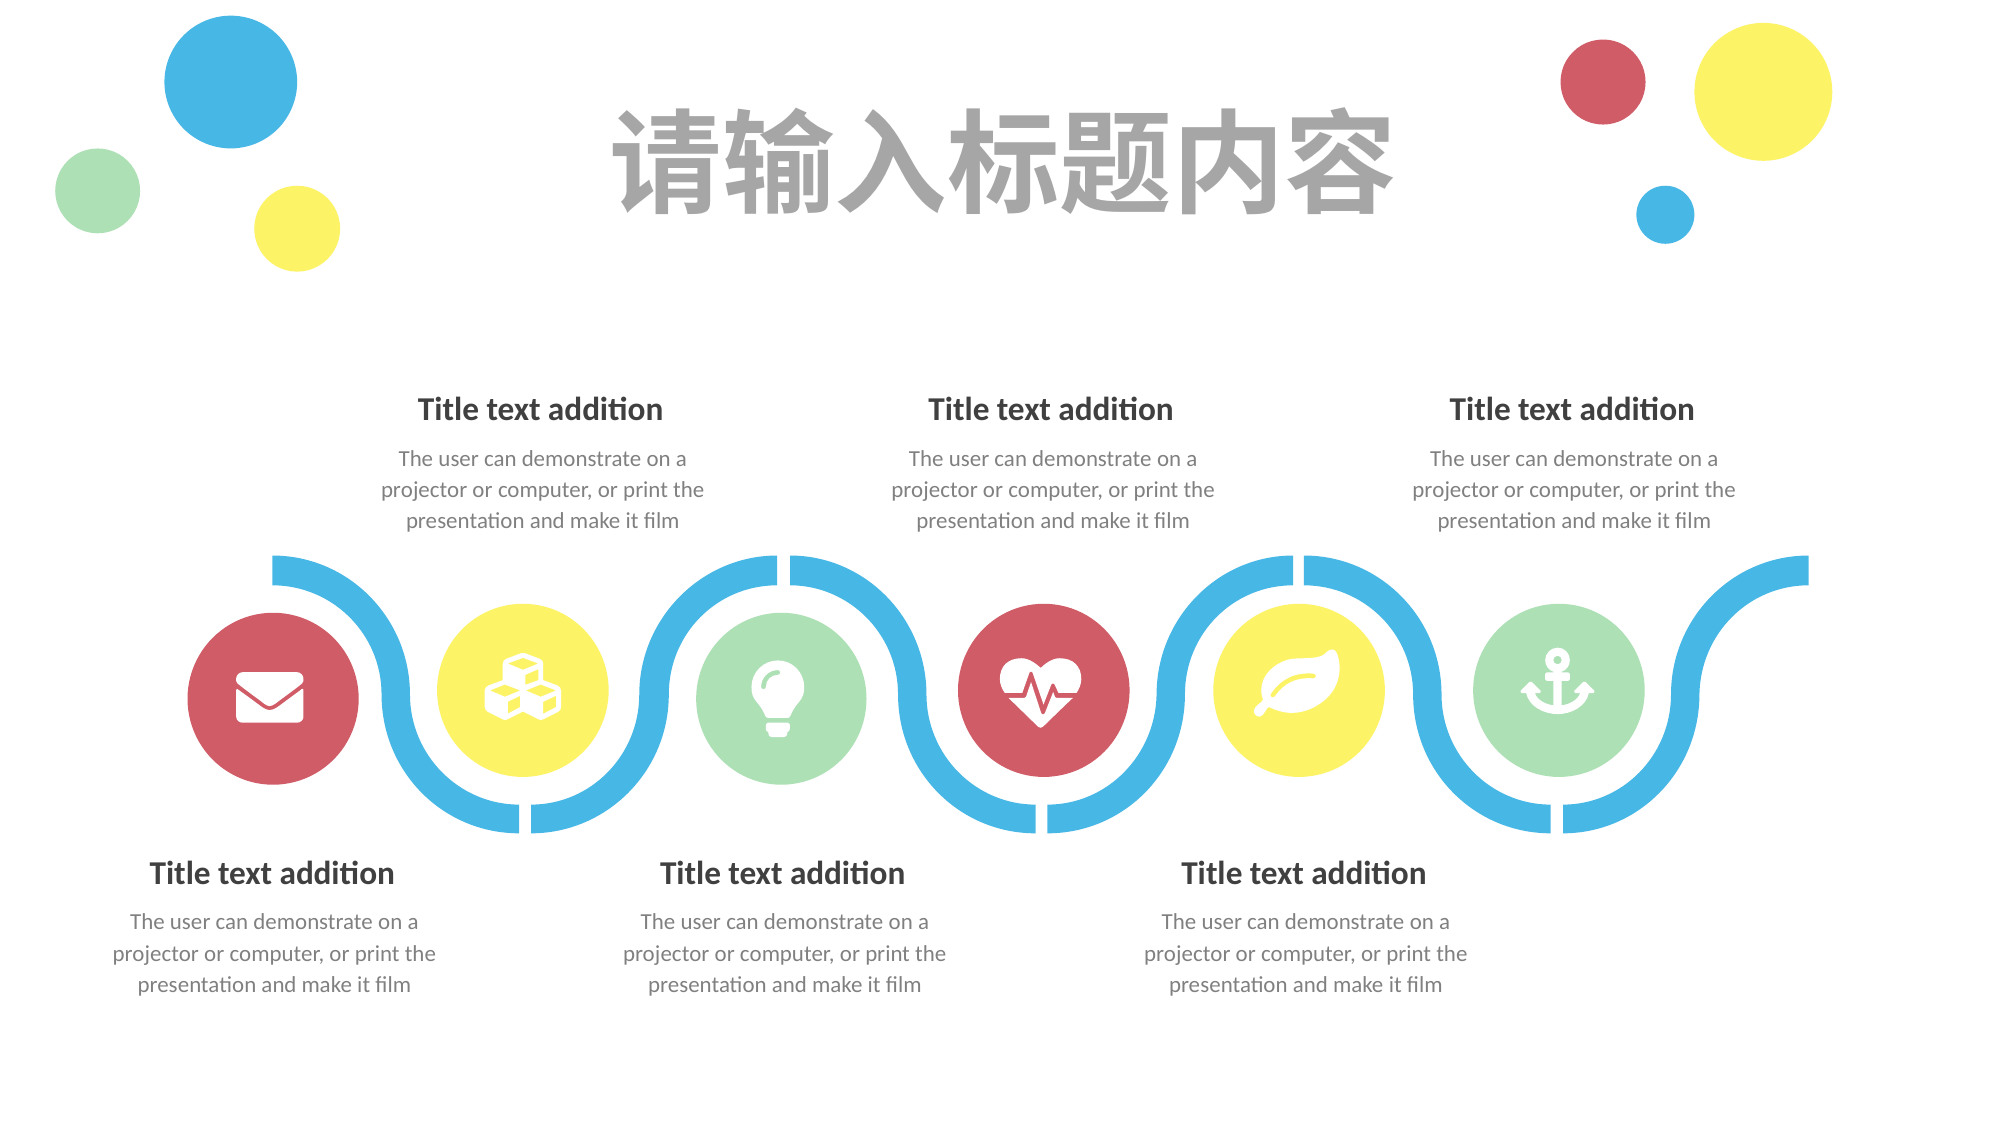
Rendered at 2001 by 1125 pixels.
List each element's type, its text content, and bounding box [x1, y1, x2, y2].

text_box [1047, 555, 1294, 834]
text_box [1563, 555, 1809, 834]
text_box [1375, 380, 1770, 542]
text_box [531, 555, 778, 834]
text_box [163, 14, 299, 150]
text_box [1107, 844, 1501, 1006]
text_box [586, 844, 980, 1006]
text_box [1213, 603, 1385, 777]
text_box [484, 653, 562, 721]
text_box [790, 555, 1036, 834]
text_box [1473, 603, 1645, 777]
text_box [1693, 21, 1834, 162]
text_box [236, 688, 304, 723]
text_box [765, 722, 790, 738]
text_box [187, 612, 359, 785]
text_box [999, 658, 1082, 705]
text_box [1008, 682, 1073, 728]
text_box [1559, 38, 1647, 126]
text_box [1303, 555, 1551, 834]
text_box [957, 603, 1130, 777]
text_box [1635, 184, 1696, 245]
text_box [253, 184, 342, 273]
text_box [343, 380, 738, 542]
text_box [696, 612, 867, 785]
text_box [236, 672, 304, 707]
text_box [54, 147, 142, 235]
text_box [272, 555, 520, 834]
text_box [75, 844, 470, 1006]
text_box [1253, 649, 1340, 717]
text_box [751, 660, 805, 718]
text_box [854, 380, 1248, 542]
text_box 请输入标题内容 [595, 84, 1413, 235]
text_box [437, 603, 609, 777]
text_box [1520, 647, 1595, 715]
